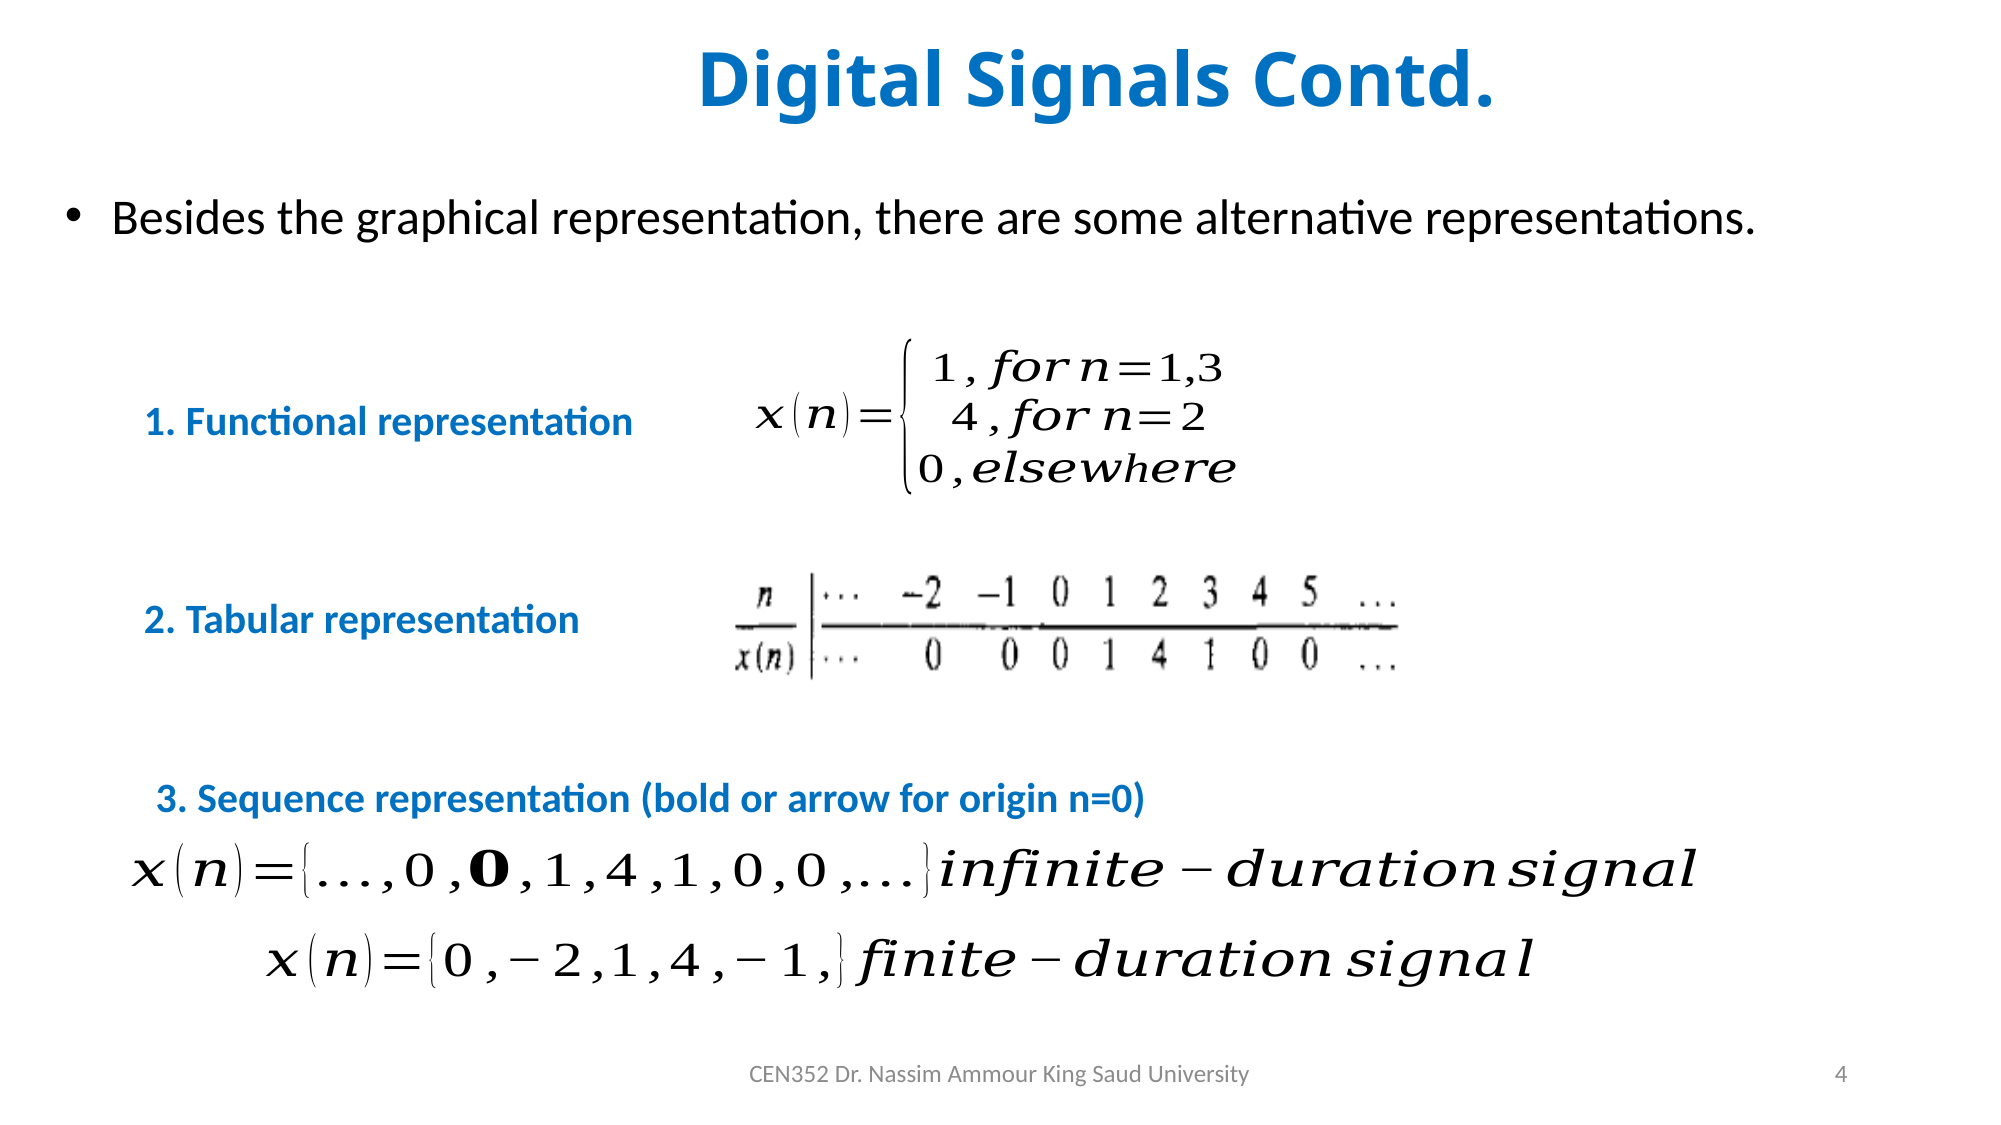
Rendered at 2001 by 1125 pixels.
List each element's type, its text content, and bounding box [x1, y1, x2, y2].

slide_number 4 [1412, 1042, 1863, 1103]
text_box 3. Sequence representation (bold or arrow for origin n=0) [140, 760, 1162, 829]
text_box 2. Tabular representation [129, 580, 596, 650]
footer CEN352 Dr. Nassim Ammour King Saud University [662, 1042, 1338, 1103]
text_box Digital Signals Contd. [681, 24, 1512, 129]
picture [716, 555, 1413, 699]
text_box 1. Functional representation [129, 383, 649, 452]
text_box Besides the graphical representation, there are some alternative representations. [50, 172, 1922, 252]
